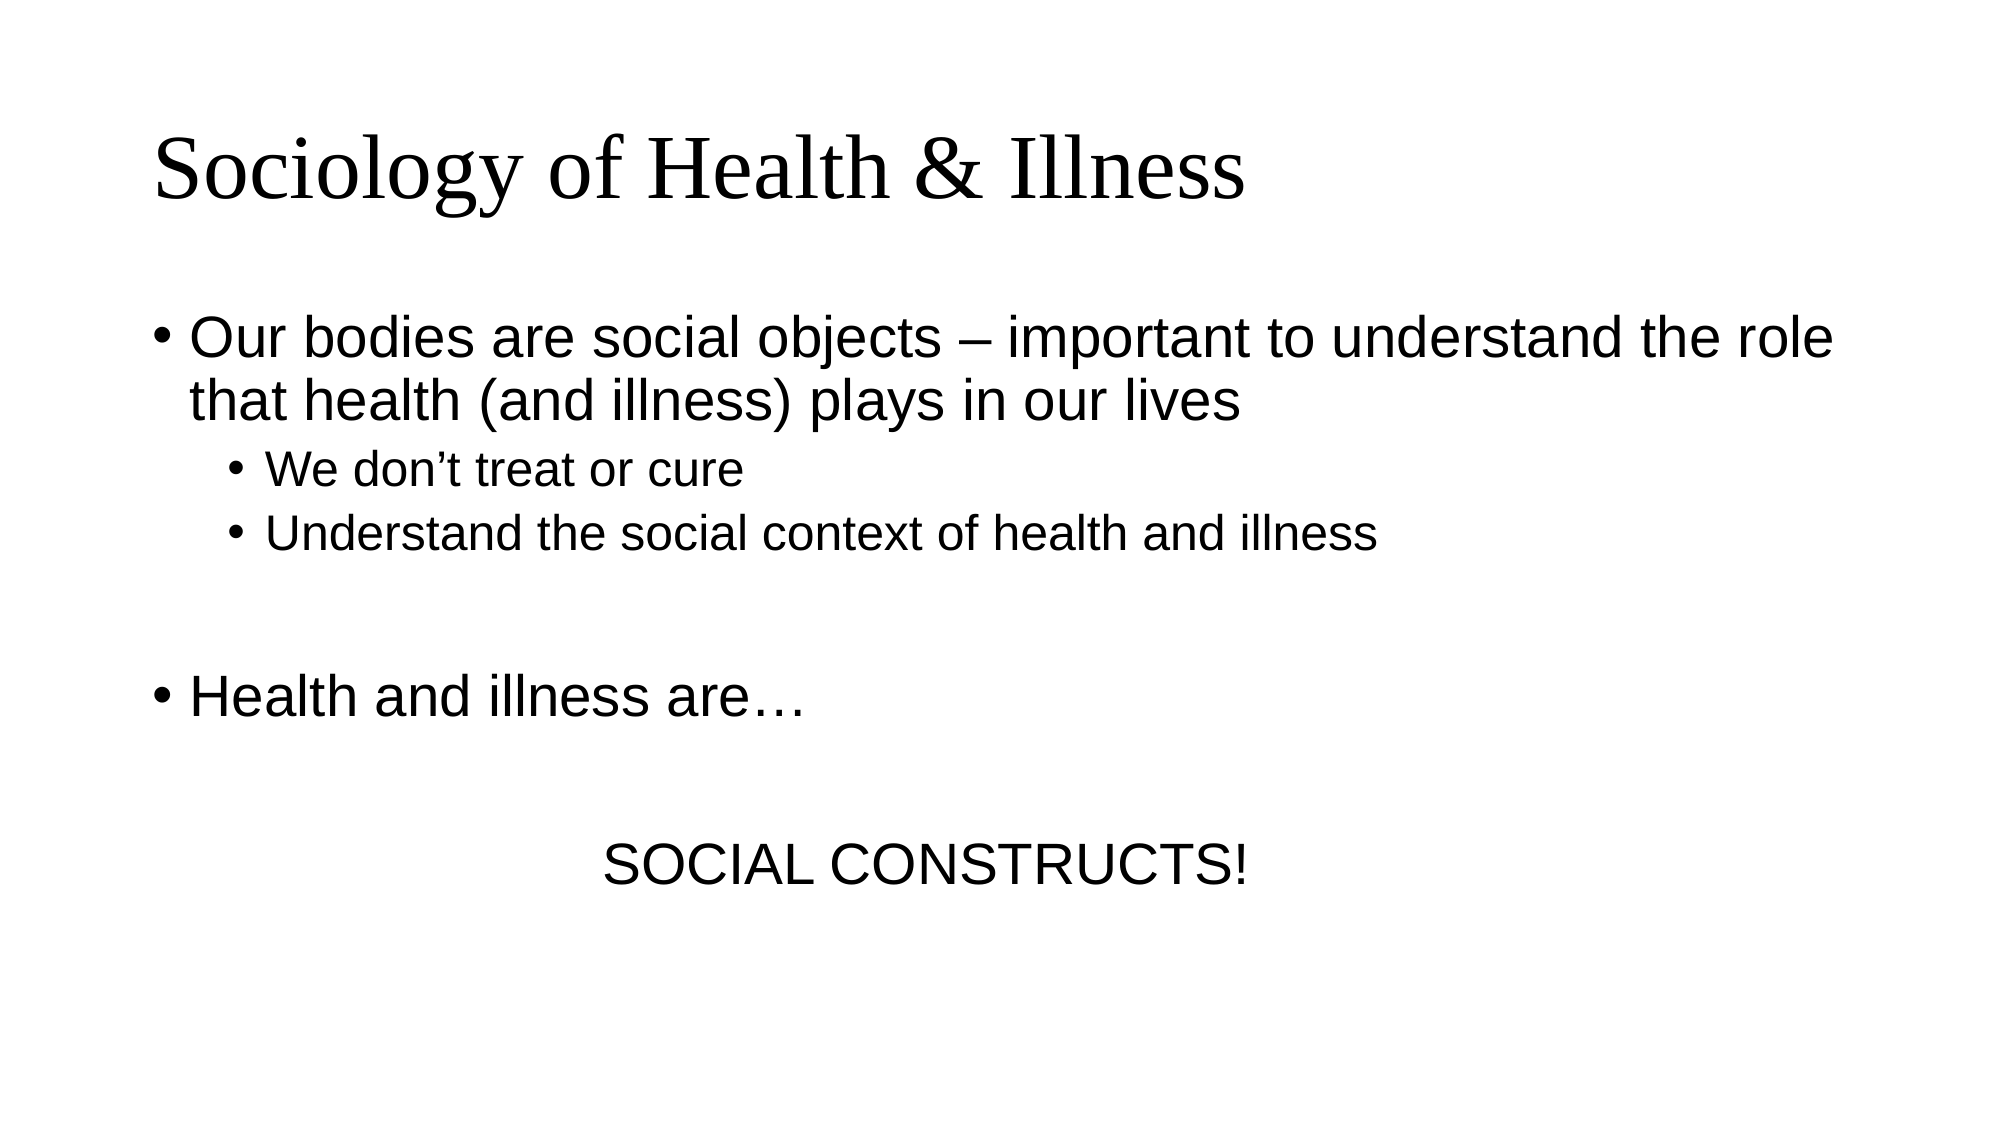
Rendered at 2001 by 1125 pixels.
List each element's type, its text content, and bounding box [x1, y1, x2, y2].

list Our bodies are social objects – important to understand the role that health (and illness) plays in our lives We don’t treat or cure Understand the social context of health and illness Health and illness are… SOCIAL CONSTRUCTS! [137, 299, 1863, 1014]
title Sociology of Health & Illness [137, 59, 1863, 278]
